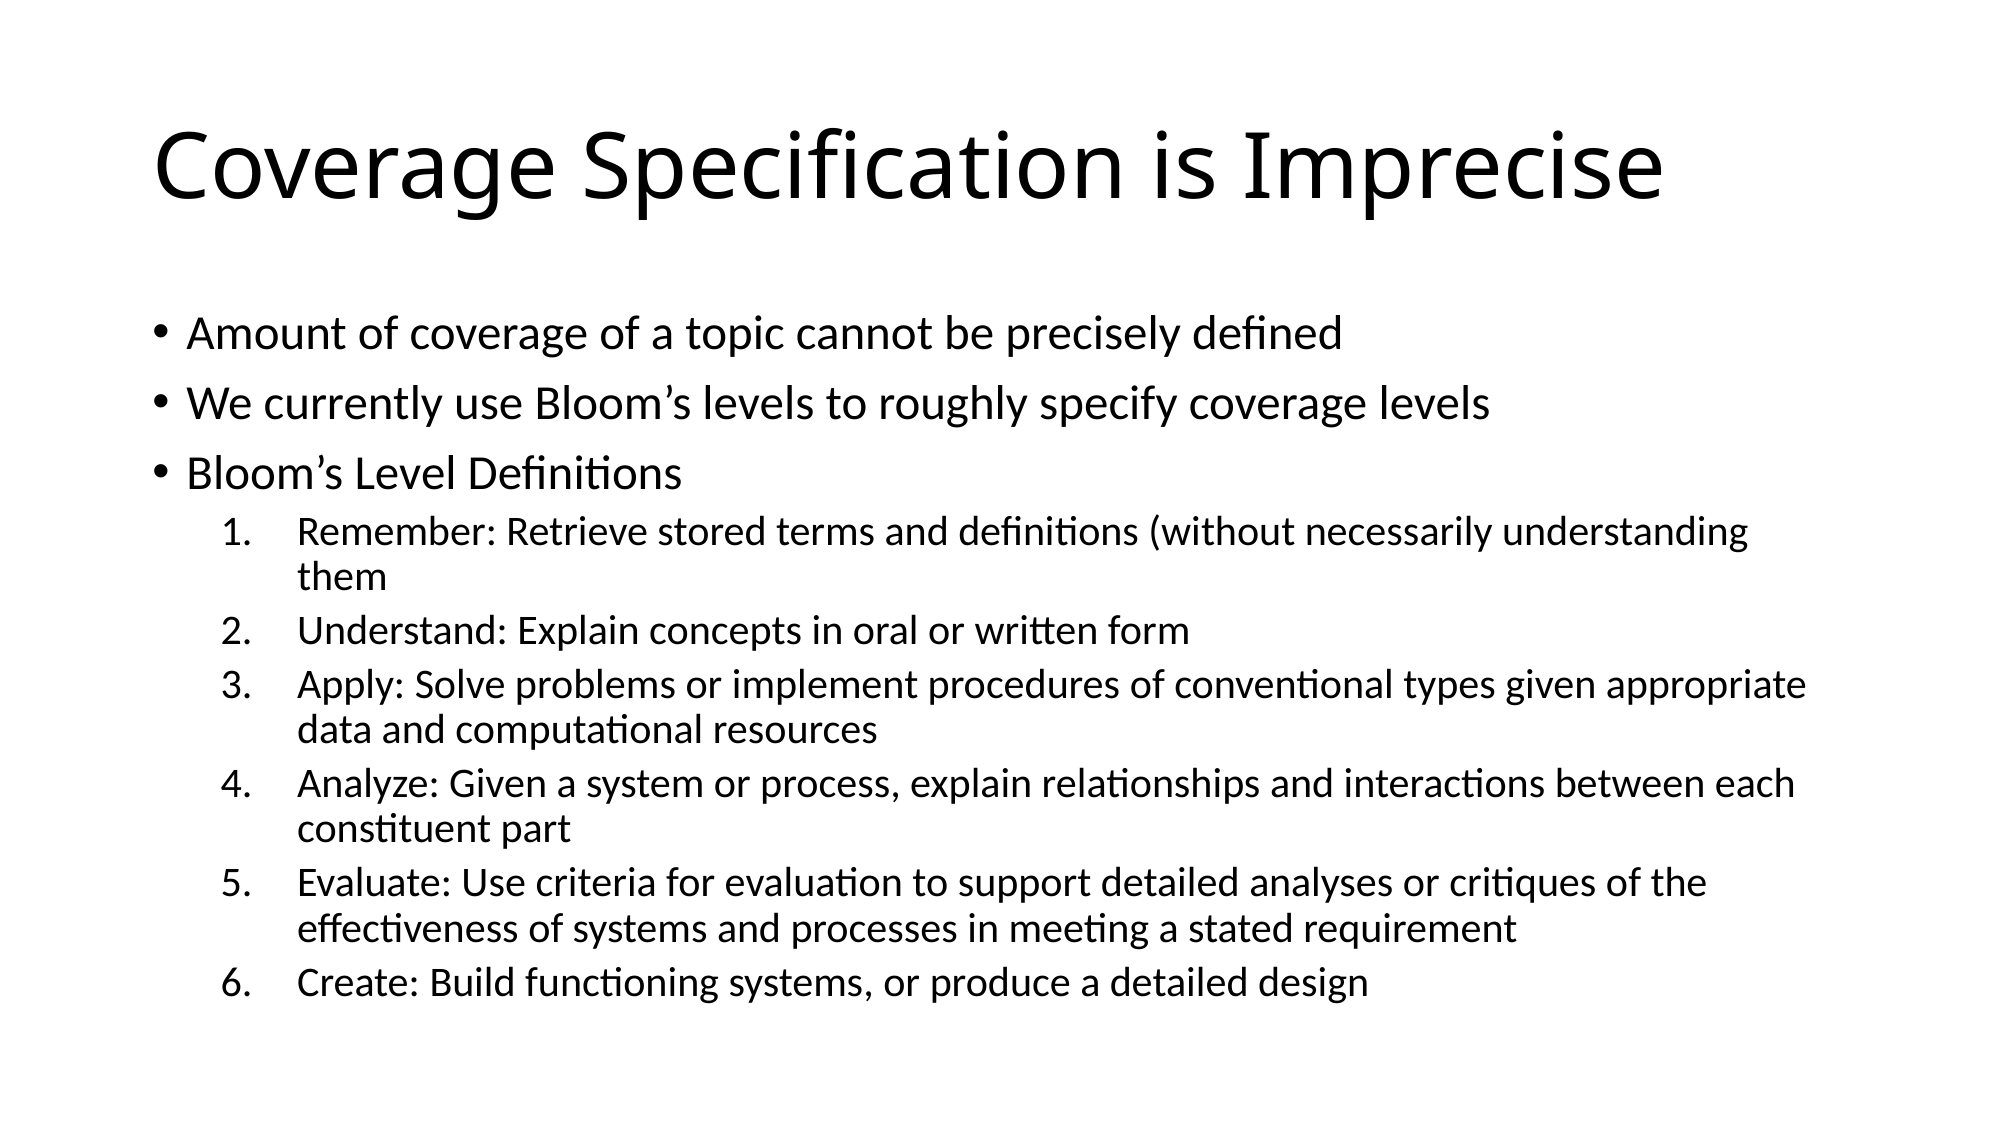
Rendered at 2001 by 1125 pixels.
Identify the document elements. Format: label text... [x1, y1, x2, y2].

title Coverage Specification is Imprecise [137, 59, 1863, 278]
list Amount of coverage of a topic cannot be precisely defined We currently use Bloom’s levels to roughly specify coverage levels Bloom’s Level Definitions Remember: Retrieve stored terms and definitions (without necessarily understanding them Understand: Explain concepts in oral or written form Apply: Solve problems or implement procedures of conventional types given appropriate data and computational resources Analyze: Given a system or process, explain relationships and interactions between each constituent part Evaluate: Use criteria for evaluation to support detailed analyses or critiques of the effectiveness of systems and processes in meeting a stated requirement Create: Build functioning systems, or produce a detailed design [137, 299, 1863, 1014]
